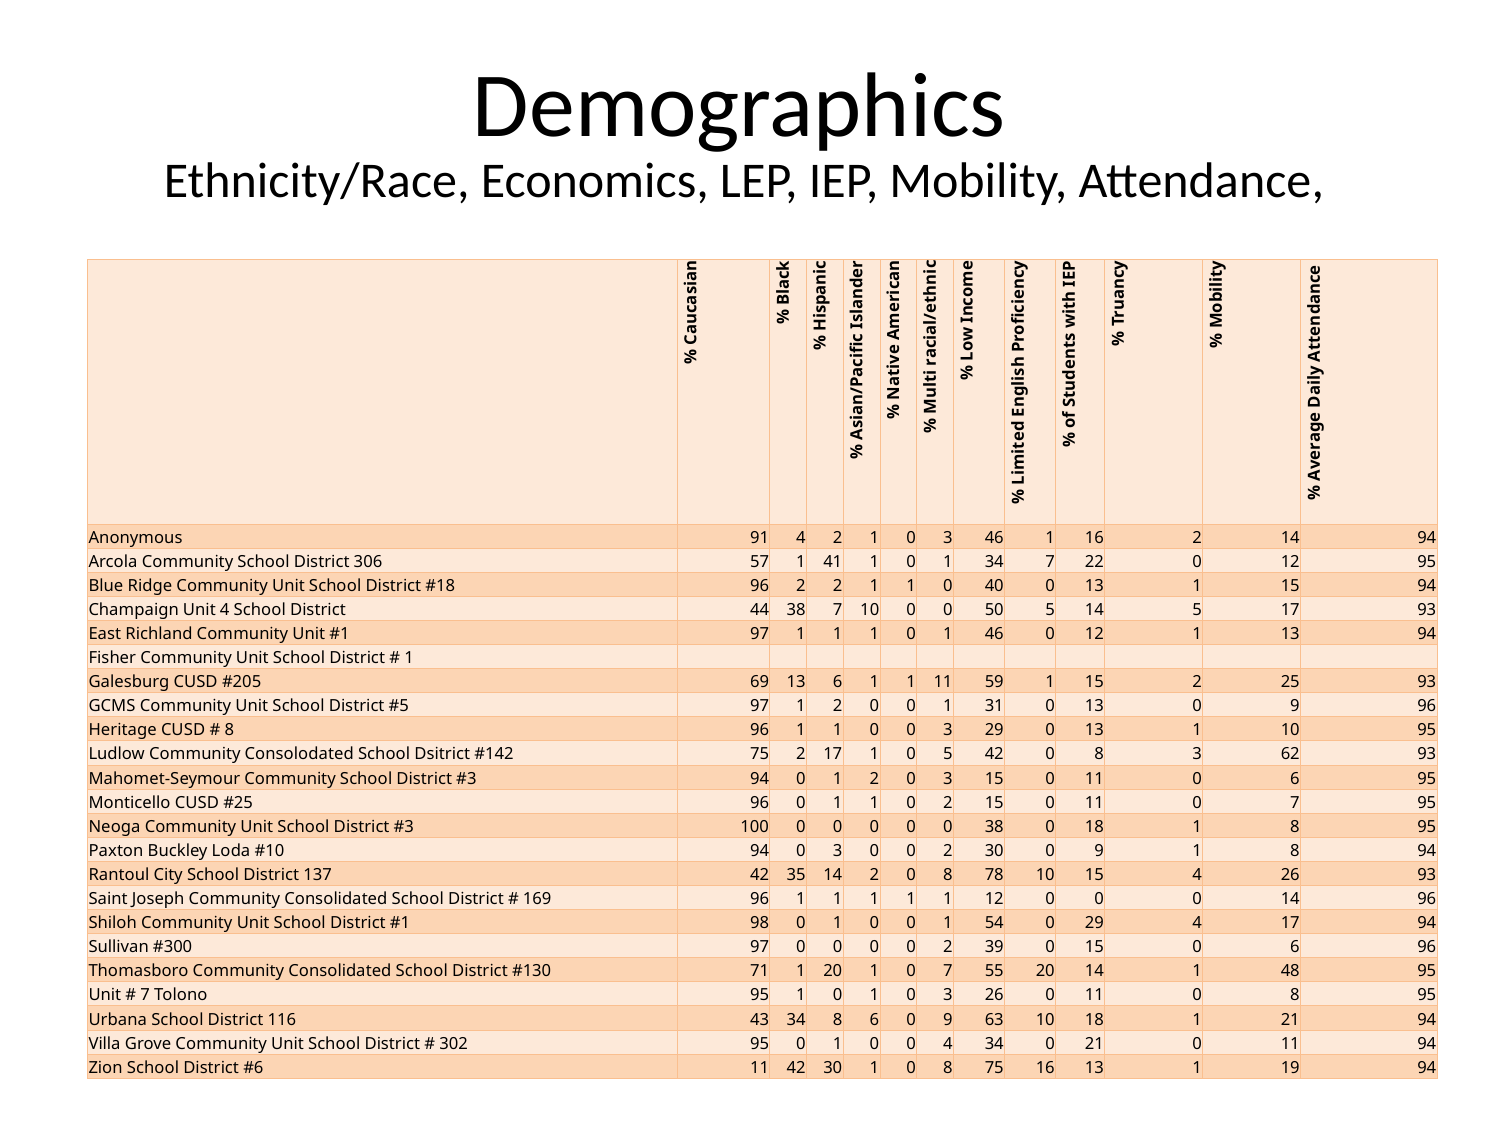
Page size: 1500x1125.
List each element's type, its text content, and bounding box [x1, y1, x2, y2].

table_cell 17 [807, 741, 843, 765]
table_cell 0 [1005, 982, 1055, 1005]
table_cell 3 [1105, 741, 1202, 765]
table_cell 40 [954, 573, 1004, 596]
table_cell 0 [1005, 814, 1055, 837]
table_cell 0 [881, 982, 916, 1005]
table_cell 1 [917, 910, 953, 933]
table_cell 15 [954, 790, 1004, 813]
table_cell 94 [1301, 1006, 1437, 1030]
table_cell 13 [1056, 573, 1104, 596]
table_cell 9 [1056, 838, 1104, 861]
table_cell 0 [881, 693, 916, 716]
table_cell 1 [844, 741, 880, 765]
table_cell 0 [1005, 886, 1055, 909]
table_cell 0 [770, 1031, 806, 1054]
table_cell 95 [678, 1031, 769, 1054]
table_cell 10 [844, 597, 880, 620]
table_cell 8 [917, 1055, 953, 1078]
table_cell 96 [678, 790, 769, 813]
table_header % Average Daily Attendance [1301, 260, 1437, 524]
table_cell 1 [917, 886, 953, 909]
table_cell 20 [807, 958, 843, 981]
table_cell 1 [917, 621, 953, 644]
table_cell 0 [881, 621, 916, 644]
table_cell Fisher Community Unit School District # 1 [88, 645, 677, 668]
table_cell 2 [770, 573, 806, 596]
table_cell 1 [844, 621, 880, 644]
table_cell 0 [881, 862, 916, 885]
table_cell 2 [807, 525, 843, 548]
table_cell 8 [1203, 814, 1300, 837]
table_cell 20 [1005, 958, 1055, 981]
table_cell 96 [1301, 886, 1437, 909]
table_cell 13 [1056, 1055, 1104, 1078]
table_header [88, 260, 677, 524]
table_cell 95 [678, 982, 769, 1005]
table_cell 1 [807, 910, 843, 933]
table_cell 42 [678, 862, 769, 885]
table_cell [1203, 645, 1300, 668]
table_cell [807, 645, 843, 668]
table_cell 2 [917, 838, 953, 861]
table_cell 4 [1105, 862, 1202, 885]
table_cell 95 [1301, 958, 1437, 981]
table_cell 0 [1005, 717, 1055, 740]
table_cell 1 [770, 982, 806, 1005]
table_cell 0 [1005, 838, 1055, 861]
table_cell 5 [1105, 597, 1202, 620]
table_cell 1 [1105, 1055, 1202, 1078]
table_cell 11 [1056, 982, 1104, 1005]
table_cell 1 [770, 886, 806, 909]
table_cell 96 [1301, 934, 1437, 957]
table_cell [917, 645, 953, 668]
table_cell 15 [1056, 669, 1104, 692]
table_cell 2 [807, 573, 843, 596]
table_cell 3 [917, 525, 953, 548]
table_cell Neoga Community Unit School District #3 [88, 814, 677, 837]
table_cell 0 [881, 1031, 916, 1054]
table_cell 4 [917, 1031, 953, 1054]
table_cell Ludlow Community Consolodated School Dsitrict #142 [88, 741, 677, 765]
table_cell 12 [1203, 549, 1300, 572]
table_cell 6 [807, 669, 843, 692]
table_cell Monticello CUSD #25 [88, 790, 677, 813]
table_cell 0 [1105, 934, 1202, 957]
table_cell 12 [954, 886, 1004, 909]
table_cell 94 [678, 838, 769, 861]
table_header % Native American [881, 260, 916, 524]
table_cell 31 [954, 693, 1004, 716]
table_cell 4 [770, 525, 806, 548]
table_cell 63 [954, 1006, 1004, 1030]
table_cell East Richland Community Unit #1 [88, 621, 677, 644]
table_cell 7 [1203, 790, 1300, 813]
table_cell 0 [881, 766, 916, 789]
table_cell 0 [844, 838, 880, 861]
table_cell 34 [954, 1031, 1004, 1054]
table_cell 21 [1203, 1006, 1300, 1030]
table_cell 1 [1105, 621, 1202, 644]
table_cell 2 [917, 934, 953, 957]
table_cell 8 [917, 862, 953, 885]
table_cell 8 [1056, 741, 1104, 765]
table_header % Hispanic [807, 260, 843, 524]
table_cell 62 [1203, 741, 1300, 765]
table_cell 8 [1203, 838, 1300, 861]
table_cell 1 [917, 693, 953, 716]
table_cell 93 [1301, 741, 1437, 765]
table_cell 41 [807, 549, 843, 572]
table_cell 96 [1301, 693, 1437, 716]
table_cell 1 [881, 669, 916, 692]
table_cell 1 [1005, 525, 1055, 548]
table_cell 0 [1105, 790, 1202, 813]
table_cell 2 [807, 693, 843, 716]
table_cell 0 [1005, 766, 1055, 789]
table_cell 97 [678, 621, 769, 644]
table_cell 0 [844, 717, 880, 740]
table_cell 95 [1301, 766, 1437, 789]
table_cell 11 [917, 669, 953, 692]
table_cell 11 [678, 1055, 769, 1078]
table_cell 0 [770, 838, 806, 861]
table_cell 5 [1005, 597, 1055, 620]
table_cell [1105, 645, 1202, 668]
table_header % Low Income [954, 260, 1004, 524]
table_cell 1 [844, 549, 880, 572]
table_cell 6 [1203, 766, 1300, 789]
table_cell 1 [917, 549, 953, 572]
title Demographics Ethnicity/Race, Economics, LEP, IEP, Mobility, Attendance, [75, 45, 1425, 233]
table_cell 25 [1203, 669, 1300, 692]
table_cell 7 [917, 958, 953, 981]
table_cell 35 [770, 862, 806, 885]
table_cell 0 [881, 790, 916, 813]
table_cell 0 [1105, 693, 1202, 716]
table_cell 94 [1301, 838, 1437, 861]
table_cell 0 [1005, 934, 1055, 957]
table_cell 1 [807, 621, 843, 644]
table_cell 0 [1105, 766, 1202, 789]
table_cell [1005, 645, 1055, 668]
table_cell Heritage CUSD # 8 [88, 717, 677, 740]
table_cell 44 [678, 597, 769, 620]
table_cell 8 [1203, 982, 1300, 1005]
table_cell 93 [1301, 669, 1437, 692]
table_cell Saint Joseph Community Consolidated School District # 169 [88, 886, 677, 909]
table_cell 15 [1203, 573, 1300, 596]
table_cell 7 [807, 597, 843, 620]
table_cell 1 [807, 717, 843, 740]
table_cell 39 [954, 934, 1004, 957]
table_cell 1 [1105, 814, 1202, 837]
table_cell 95 [1301, 790, 1437, 813]
table_cell 38 [954, 814, 1004, 837]
table_cell 13 [1056, 717, 1104, 740]
table_cell 0 [1105, 982, 1202, 1005]
table_cell 0 [807, 982, 843, 1005]
table_cell 46 [954, 525, 1004, 548]
table_header % Asian/Pacific Islander [844, 260, 880, 524]
table_cell 95 [1301, 717, 1437, 740]
table_cell Mahomet-Seymour Community School District #3 [88, 766, 677, 789]
table_cell 14 [1203, 886, 1300, 909]
table_cell 97 [678, 693, 769, 716]
table_cell 96 [678, 573, 769, 596]
table_cell 3 [917, 717, 953, 740]
table_cell 10 [1005, 1006, 1055, 1030]
table_cell 0 [917, 814, 953, 837]
table_cell 71 [678, 958, 769, 981]
table_cell 12 [1056, 621, 1104, 644]
table_cell 57 [678, 549, 769, 572]
table_cell 95 [1301, 982, 1437, 1005]
table_cell [881, 645, 916, 668]
table_cell 1 [1105, 717, 1202, 740]
table_cell 1 [844, 1055, 880, 1078]
table_cell Thomasboro Community Consolidated School District #130 [88, 958, 677, 981]
table_cell 75 [678, 741, 769, 765]
table_cell Unit # 7 Tolono [88, 982, 677, 1005]
table_cell 1 [881, 573, 916, 596]
table_header % Black [770, 260, 806, 524]
table_cell 0 [881, 1006, 916, 1030]
table_cell 59 [954, 669, 1004, 692]
table_cell 42 [954, 741, 1004, 765]
table_cell 1 [770, 621, 806, 644]
table_header % Caucasian [678, 260, 769, 524]
table_cell 1 [770, 693, 806, 716]
table_cell 0 [807, 814, 843, 837]
table_cell 9 [1203, 693, 1300, 716]
table_cell 1 [807, 766, 843, 789]
table_cell 91 [678, 525, 769, 548]
table_cell 75 [954, 1055, 1004, 1078]
table_cell 0 [881, 958, 916, 981]
table_cell 0 [881, 525, 916, 548]
table_cell 16 [1005, 1055, 1055, 1078]
table_cell Arcola Community School District 306 [88, 549, 677, 572]
table_cell 78 [954, 862, 1004, 885]
table_cell 30 [954, 838, 1004, 861]
table_cell 14 [1203, 525, 1300, 548]
table_cell 1 [807, 790, 843, 813]
table_cell 0 [770, 910, 806, 933]
table_cell 7 [1005, 549, 1055, 572]
table_header % Multi racial/ethnic [917, 260, 953, 524]
table_cell 55 [954, 958, 1004, 981]
table_cell 94 [1301, 525, 1437, 548]
table_cell 9 [917, 1006, 953, 1030]
table_cell 100 [678, 814, 769, 837]
table_cell 0 [1105, 1031, 1202, 1054]
table_cell 1 [844, 886, 880, 909]
table_cell 0 [770, 766, 806, 789]
table_cell 0 [770, 790, 806, 813]
table_cell 98 [678, 910, 769, 933]
table_cell 0 [881, 814, 916, 837]
table_cell 1 [807, 886, 843, 909]
table_cell Shiloh Community Unit School District #1 [88, 910, 677, 933]
table_cell 0 [807, 934, 843, 957]
table_cell 95 [1301, 814, 1437, 837]
table_cell 13 [770, 669, 806, 692]
table_cell Galesburg CUSD #205 [88, 669, 677, 692]
table_cell [1056, 645, 1104, 668]
table_cell 6 [844, 1006, 880, 1030]
table_cell 0 [917, 573, 953, 596]
table_cell 3 [807, 838, 843, 861]
table_cell 0 [1105, 549, 1202, 572]
table_cell 48 [1203, 958, 1300, 981]
table_cell 1 [844, 525, 880, 548]
table_cell 93 [1301, 862, 1437, 885]
table_cell 10 [1203, 717, 1300, 740]
table_cell 0 [844, 693, 880, 716]
table_cell 3 [917, 766, 953, 789]
table_cell 11 [1056, 790, 1104, 813]
table_cell 0 [844, 934, 880, 957]
table_cell 29 [1056, 910, 1104, 933]
table_cell 50 [954, 597, 1004, 620]
table_cell 4 [1105, 910, 1202, 933]
table_cell 5 [917, 741, 953, 765]
table_cell 2 [770, 741, 806, 765]
table_cell 1 [1105, 573, 1202, 596]
table_cell Paxton Buckley Loda #10 [88, 838, 677, 861]
table_cell 94 [1301, 621, 1437, 644]
table_cell 0 [1056, 886, 1104, 909]
table_cell 13 [1056, 693, 1104, 716]
table_cell 1 [844, 958, 880, 981]
table_cell 94 [1301, 1055, 1437, 1078]
table_cell 1 [844, 573, 880, 596]
table_cell 0 [881, 910, 916, 933]
table_cell 0 [881, 1055, 916, 1078]
table_cell 17 [1203, 910, 1300, 933]
table_cell 0 [1005, 741, 1055, 765]
table_cell 26 [954, 982, 1004, 1005]
table_cell 0 [1005, 693, 1055, 716]
table_cell 93 [1301, 597, 1437, 620]
table_cell 34 [954, 549, 1004, 572]
table_cell Urbana School District 116 [88, 1006, 677, 1030]
table_cell 14 [1056, 958, 1104, 981]
table_cell 13 [1203, 621, 1300, 644]
table_cell 0 [844, 1031, 880, 1054]
table_cell [678, 645, 769, 668]
table_cell 94 [678, 766, 769, 789]
table_cell 1 [844, 790, 880, 813]
table_cell [770, 645, 806, 668]
table_cell 1 [844, 982, 880, 1005]
table_cell 96 [678, 717, 769, 740]
table_cell 97 [678, 934, 769, 957]
table_cell 18 [1056, 814, 1104, 837]
table_cell 11 [1203, 1031, 1300, 1054]
table_cell 0 [881, 597, 916, 620]
table_cell 15 [1056, 934, 1104, 957]
table_header % Limited English Proficiency [1005, 260, 1055, 524]
table_cell 0 [881, 838, 916, 861]
table_cell 3 [917, 982, 953, 1005]
table_cell 0 [881, 549, 916, 572]
table_cell 94 [1301, 910, 1437, 933]
table_cell 2 [844, 862, 880, 885]
table_cell 15 [954, 766, 1004, 789]
table_cell 54 [954, 910, 1004, 933]
table_cell 1 [1105, 958, 1202, 981]
table_header % Mobility [1203, 260, 1300, 524]
table_cell 30 [807, 1055, 843, 1078]
table_cell 18 [1056, 1006, 1104, 1030]
table_cell 2 [1105, 525, 1202, 548]
table_cell 42 [770, 1055, 806, 1078]
table_cell 94 [1301, 573, 1437, 596]
table_cell 95 [1301, 549, 1437, 572]
table_cell 2 [917, 790, 953, 813]
table_cell 22 [1056, 549, 1104, 572]
table_cell 11 [1056, 766, 1104, 789]
table_cell 38 [770, 597, 806, 620]
table_cell 6 [1203, 934, 1300, 957]
table_cell 1 [1105, 838, 1202, 861]
table_cell [1301, 645, 1437, 668]
table_cell 0 [844, 910, 880, 933]
table_cell 1 [881, 886, 916, 909]
table_cell 1 [770, 549, 806, 572]
table_cell 46 [954, 621, 1004, 644]
table_cell 14 [807, 862, 843, 885]
table_cell Villa Grove Community Unit School District # 302 [88, 1031, 677, 1054]
table_cell 1 [1105, 1006, 1202, 1030]
table_cell Blue Ridge Community Unit School District #18 [88, 573, 677, 596]
table_cell [844, 645, 880, 668]
table_cell 1 [770, 717, 806, 740]
table_cell 10 [1005, 862, 1055, 885]
table_cell 1 [770, 958, 806, 981]
table_cell 8 [807, 1006, 843, 1030]
table_cell 94 [1301, 1031, 1437, 1054]
table_cell 0 [1005, 573, 1055, 596]
table_cell 69 [678, 669, 769, 692]
table_cell 0 [881, 717, 916, 740]
table_cell 19 [1203, 1055, 1300, 1078]
table_cell 16 [1056, 525, 1104, 548]
table_cell 26 [1203, 862, 1300, 885]
table_cell 0 [1005, 790, 1055, 813]
table_cell Champaign Unit 4 School District [88, 597, 677, 620]
table_cell 2 [1105, 669, 1202, 692]
table_cell 96 [678, 886, 769, 909]
table_cell [954, 645, 1004, 668]
table_cell 0 [844, 814, 880, 837]
table_cell GCMS Community Unit School District #5 [88, 693, 677, 716]
table_cell 1 [844, 669, 880, 692]
table_cell 1 [1005, 669, 1055, 692]
table_cell 0 [1005, 621, 1055, 644]
table_cell 29 [954, 717, 1004, 740]
table_cell 0 [1105, 886, 1202, 909]
table_cell 0 [1005, 1031, 1055, 1054]
table_cell 0 [881, 934, 916, 957]
table_cell 0 [1005, 910, 1055, 933]
table_cell 1 [807, 1031, 843, 1054]
table_cell 0 [881, 741, 916, 765]
table_cell 0 [770, 934, 806, 957]
table_cell 0 [770, 814, 806, 837]
table_cell Rantoul City School District 137 [88, 862, 677, 885]
table_cell 34 [770, 1006, 806, 1030]
table_cell Zion School District #6 [88, 1055, 677, 1078]
table_cell 15 [1056, 862, 1104, 885]
table_cell 0 [917, 597, 953, 620]
table_header % Truancy [1105, 260, 1202, 524]
table_cell 21 [1056, 1031, 1104, 1054]
table_cell 14 [1056, 597, 1104, 620]
table_header % of Students with IEP [1056, 260, 1104, 524]
table_cell Sullivan #300 [88, 934, 677, 957]
table_cell Anonymous [88, 525, 677, 548]
table_cell 2 [844, 766, 880, 789]
table_cell 43 [678, 1006, 769, 1030]
table_cell 17 [1203, 597, 1300, 620]
